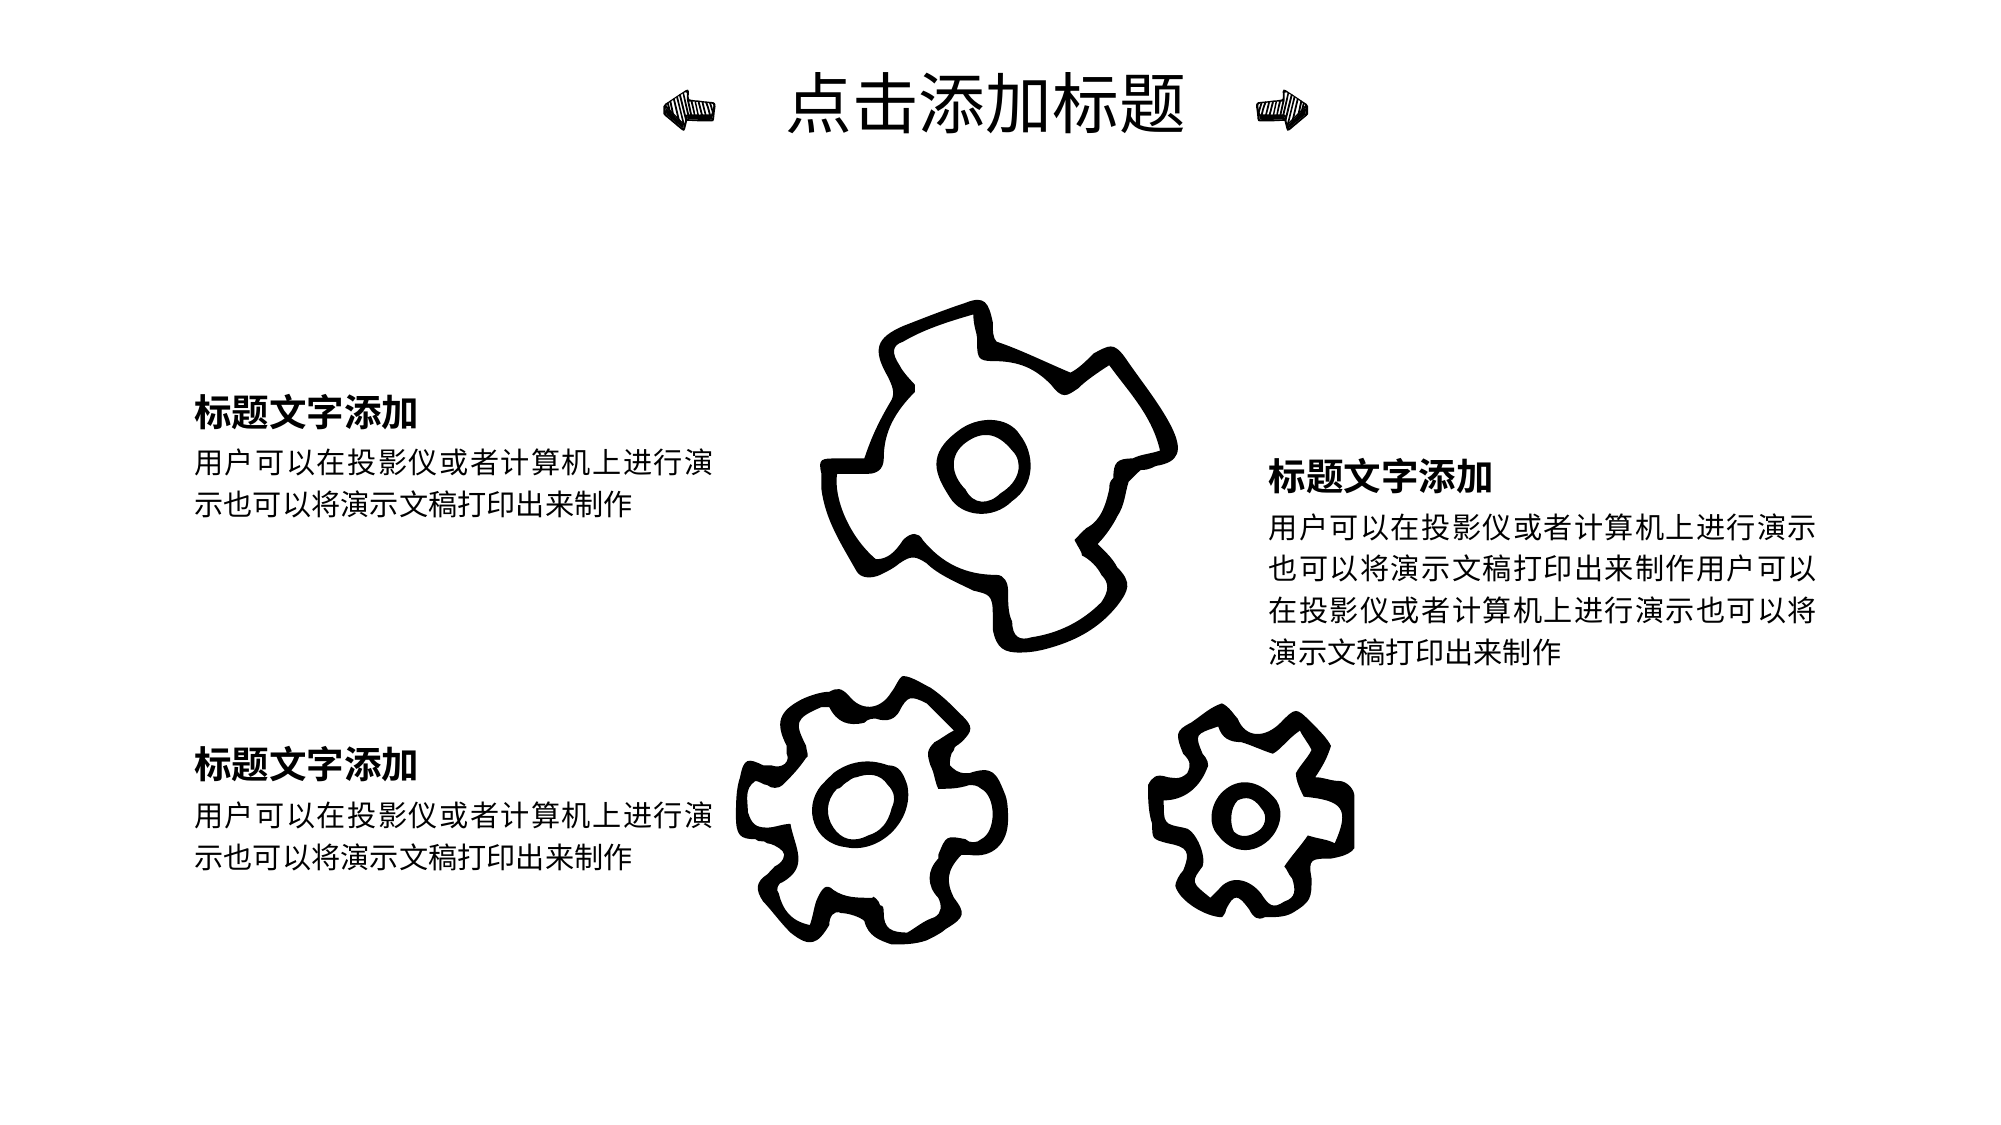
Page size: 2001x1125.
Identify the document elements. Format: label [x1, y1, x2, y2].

picture [735, 294, 1355, 949]
text_box [663, 54, 1309, 151]
text_box [179, 724, 729, 878]
text_box [179, 372, 729, 525]
text_box [1254, 436, 1832, 680]
